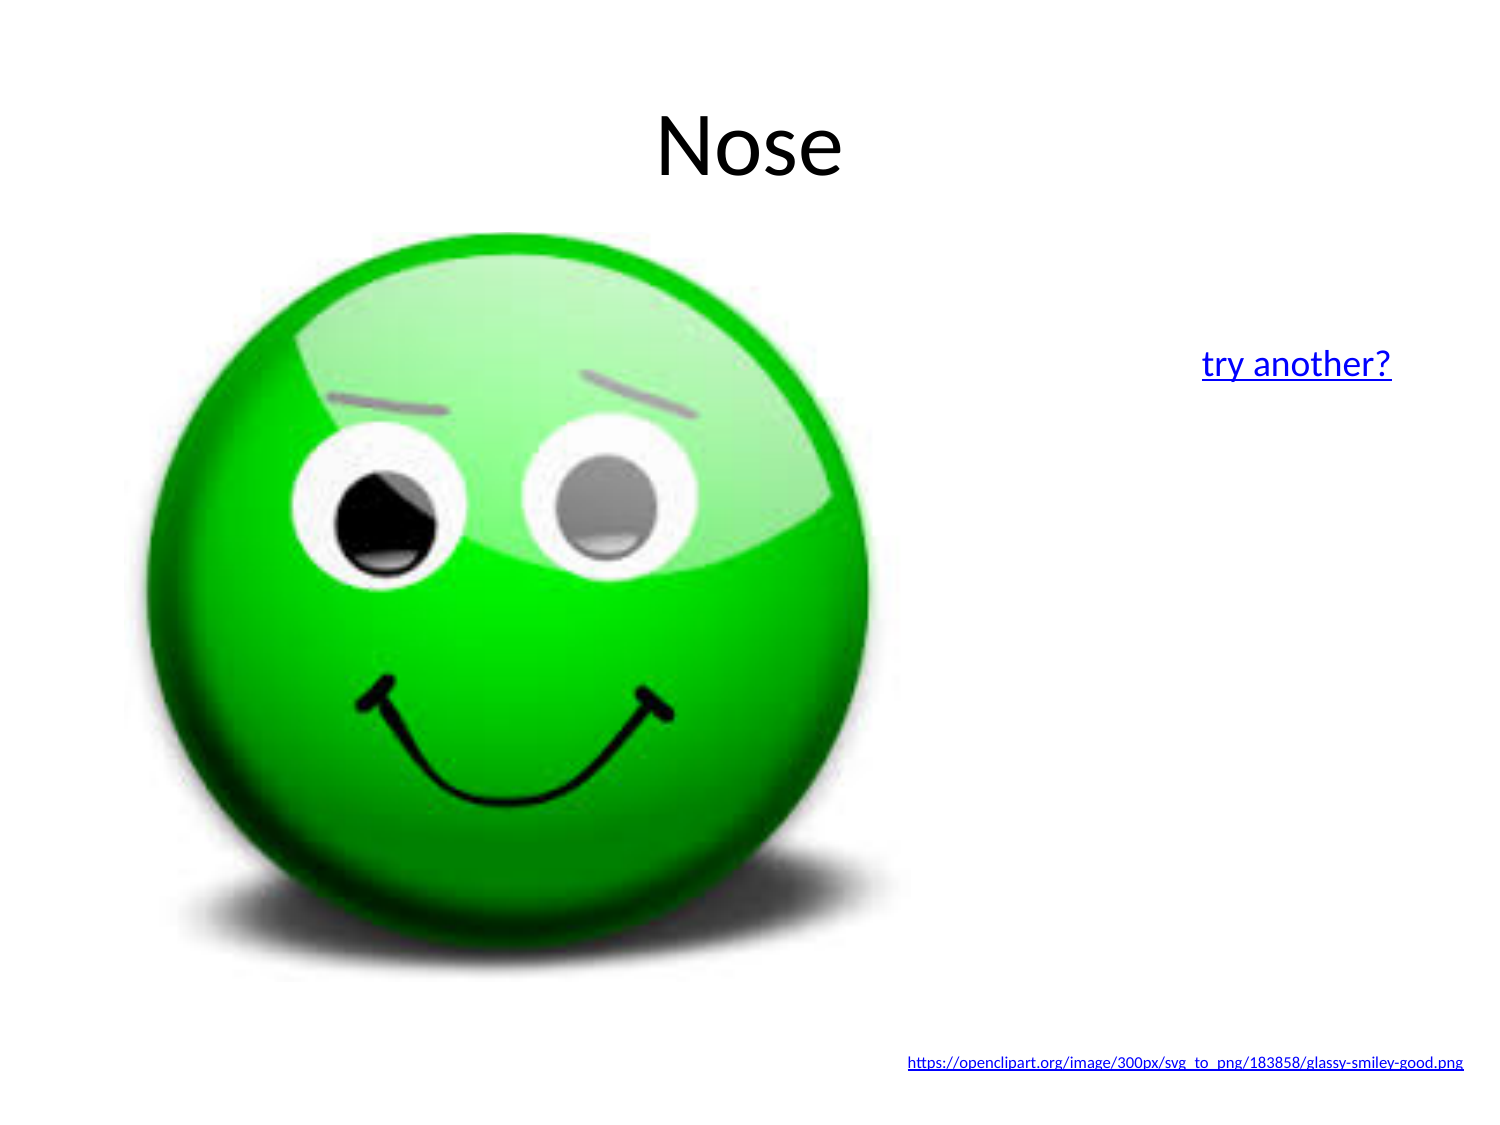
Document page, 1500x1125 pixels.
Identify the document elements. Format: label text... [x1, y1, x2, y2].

text_box try another? [1187, 331, 1408, 391]
title Nose [75, 45, 1425, 233]
text_box https://openclipart.org/image/300px/svg_to_png/183858/glassy-smiley-good.png [892, 1044, 1480, 1124]
picture [123, 232, 912, 982]
